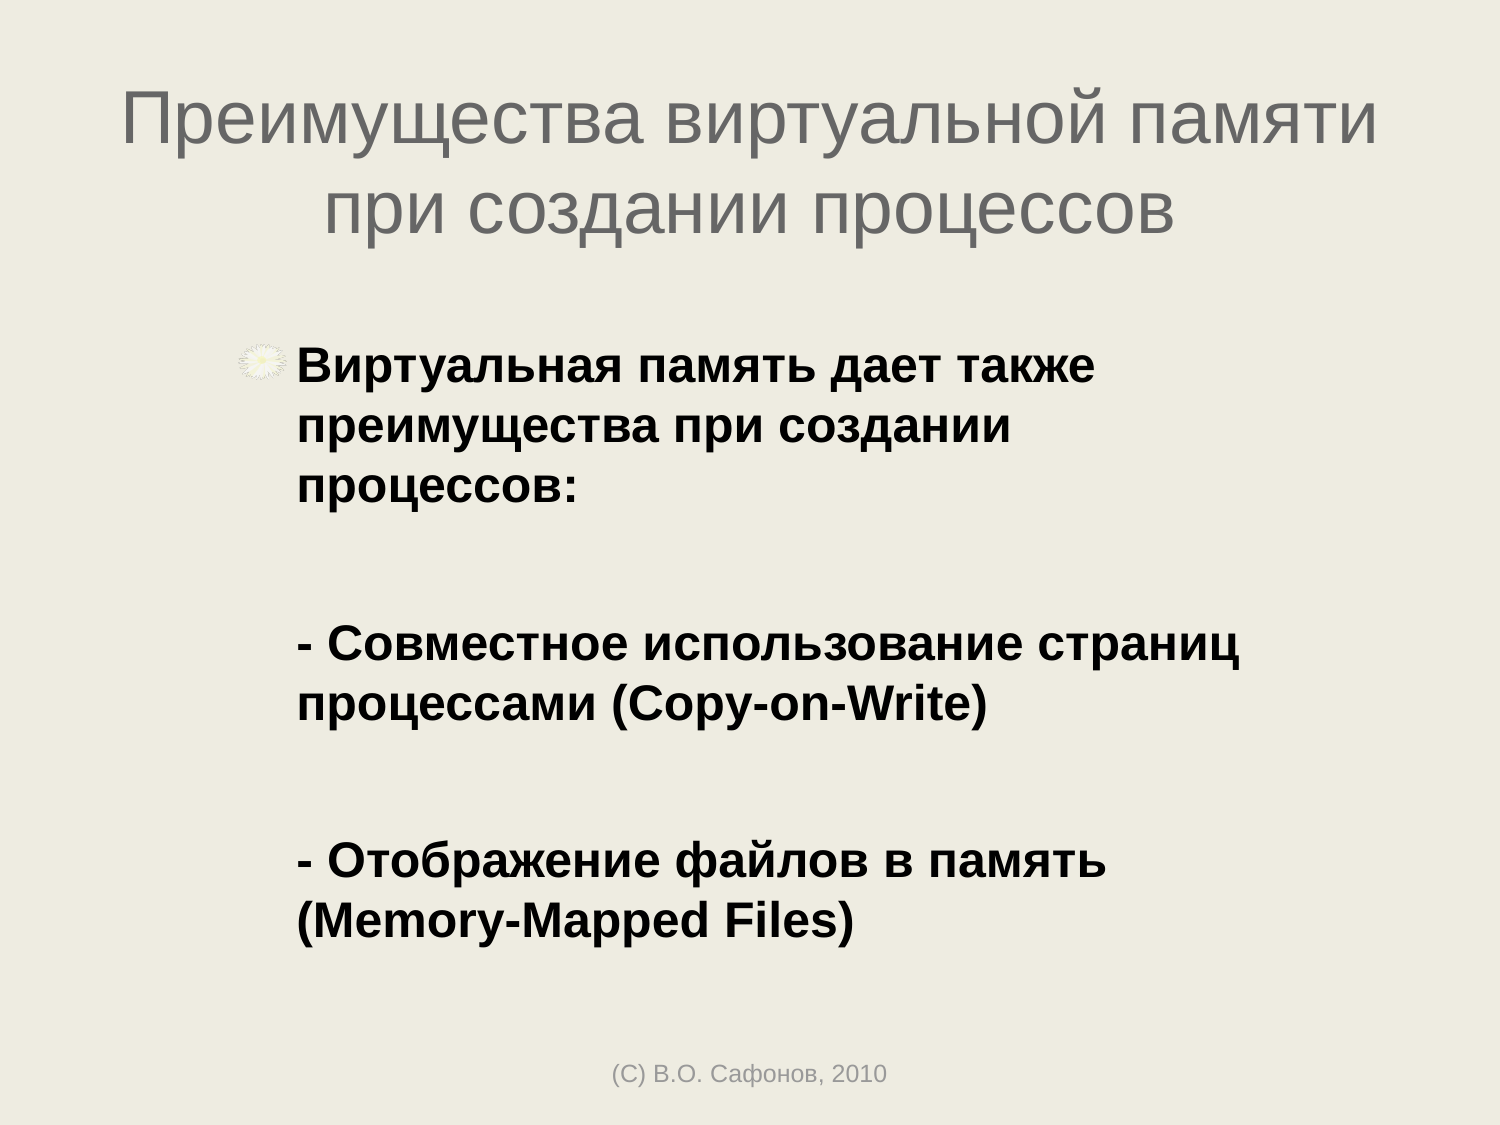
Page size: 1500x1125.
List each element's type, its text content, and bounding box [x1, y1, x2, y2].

title Преимущества виртуальной памяти при создании процессов [74, 49, 1426, 268]
footer (C) В.О. Сафонов, 2010 [512, 1042, 988, 1103]
list Виртуальная память дает также преимущества при создании процессов: - Совместное использование страниц процессами (Copy-on-Write) - Отображение файлов в память (Memory-Mapped Files) [223, 324, 1276, 1005]
picture [238, 344, 287, 380]
